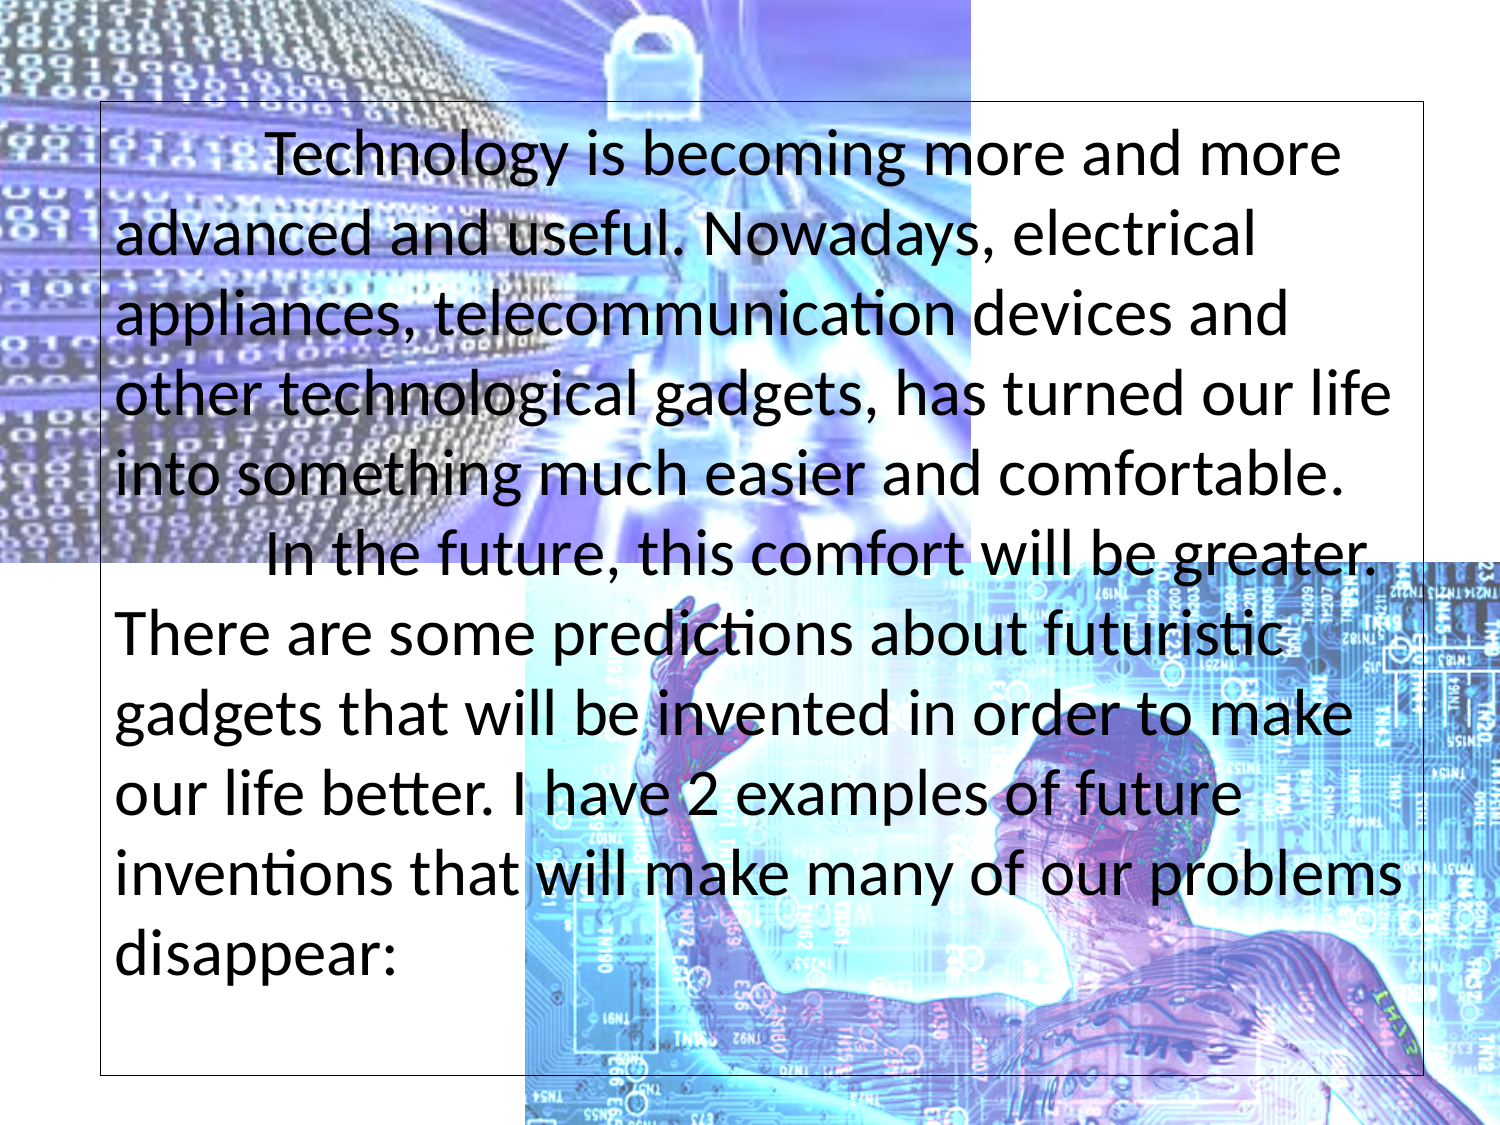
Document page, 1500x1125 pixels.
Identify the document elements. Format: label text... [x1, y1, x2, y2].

text_box Technology is becoming more and more advanced and useful. Nowadays, electrical appliances, telecommunication devices and other technological gadgets, has turned our life into something much easier and comfortable. In the future, this comfort will be greater. There are some predictions about futuristic gadgets that will be invented in order to make our life better. I have 2 examples of future inventions that will make many of our problems disappear: [100, 572, 520, 1076]
text_box Technology is becoming more and more advanced and useful. Nowadays, electrical appliances, telecommunication devices and other technological gadgets, has turned our life into something much easier and comfortable. In the future, this comfort will be greater. There are some predictions about futuristic gadgets that will be invented in order to make our life better. I have 2 examples of future inventions that will make many of our problems disappear: [976, 101, 1424, 560]
picture [0, 0, 1500, 1125]
